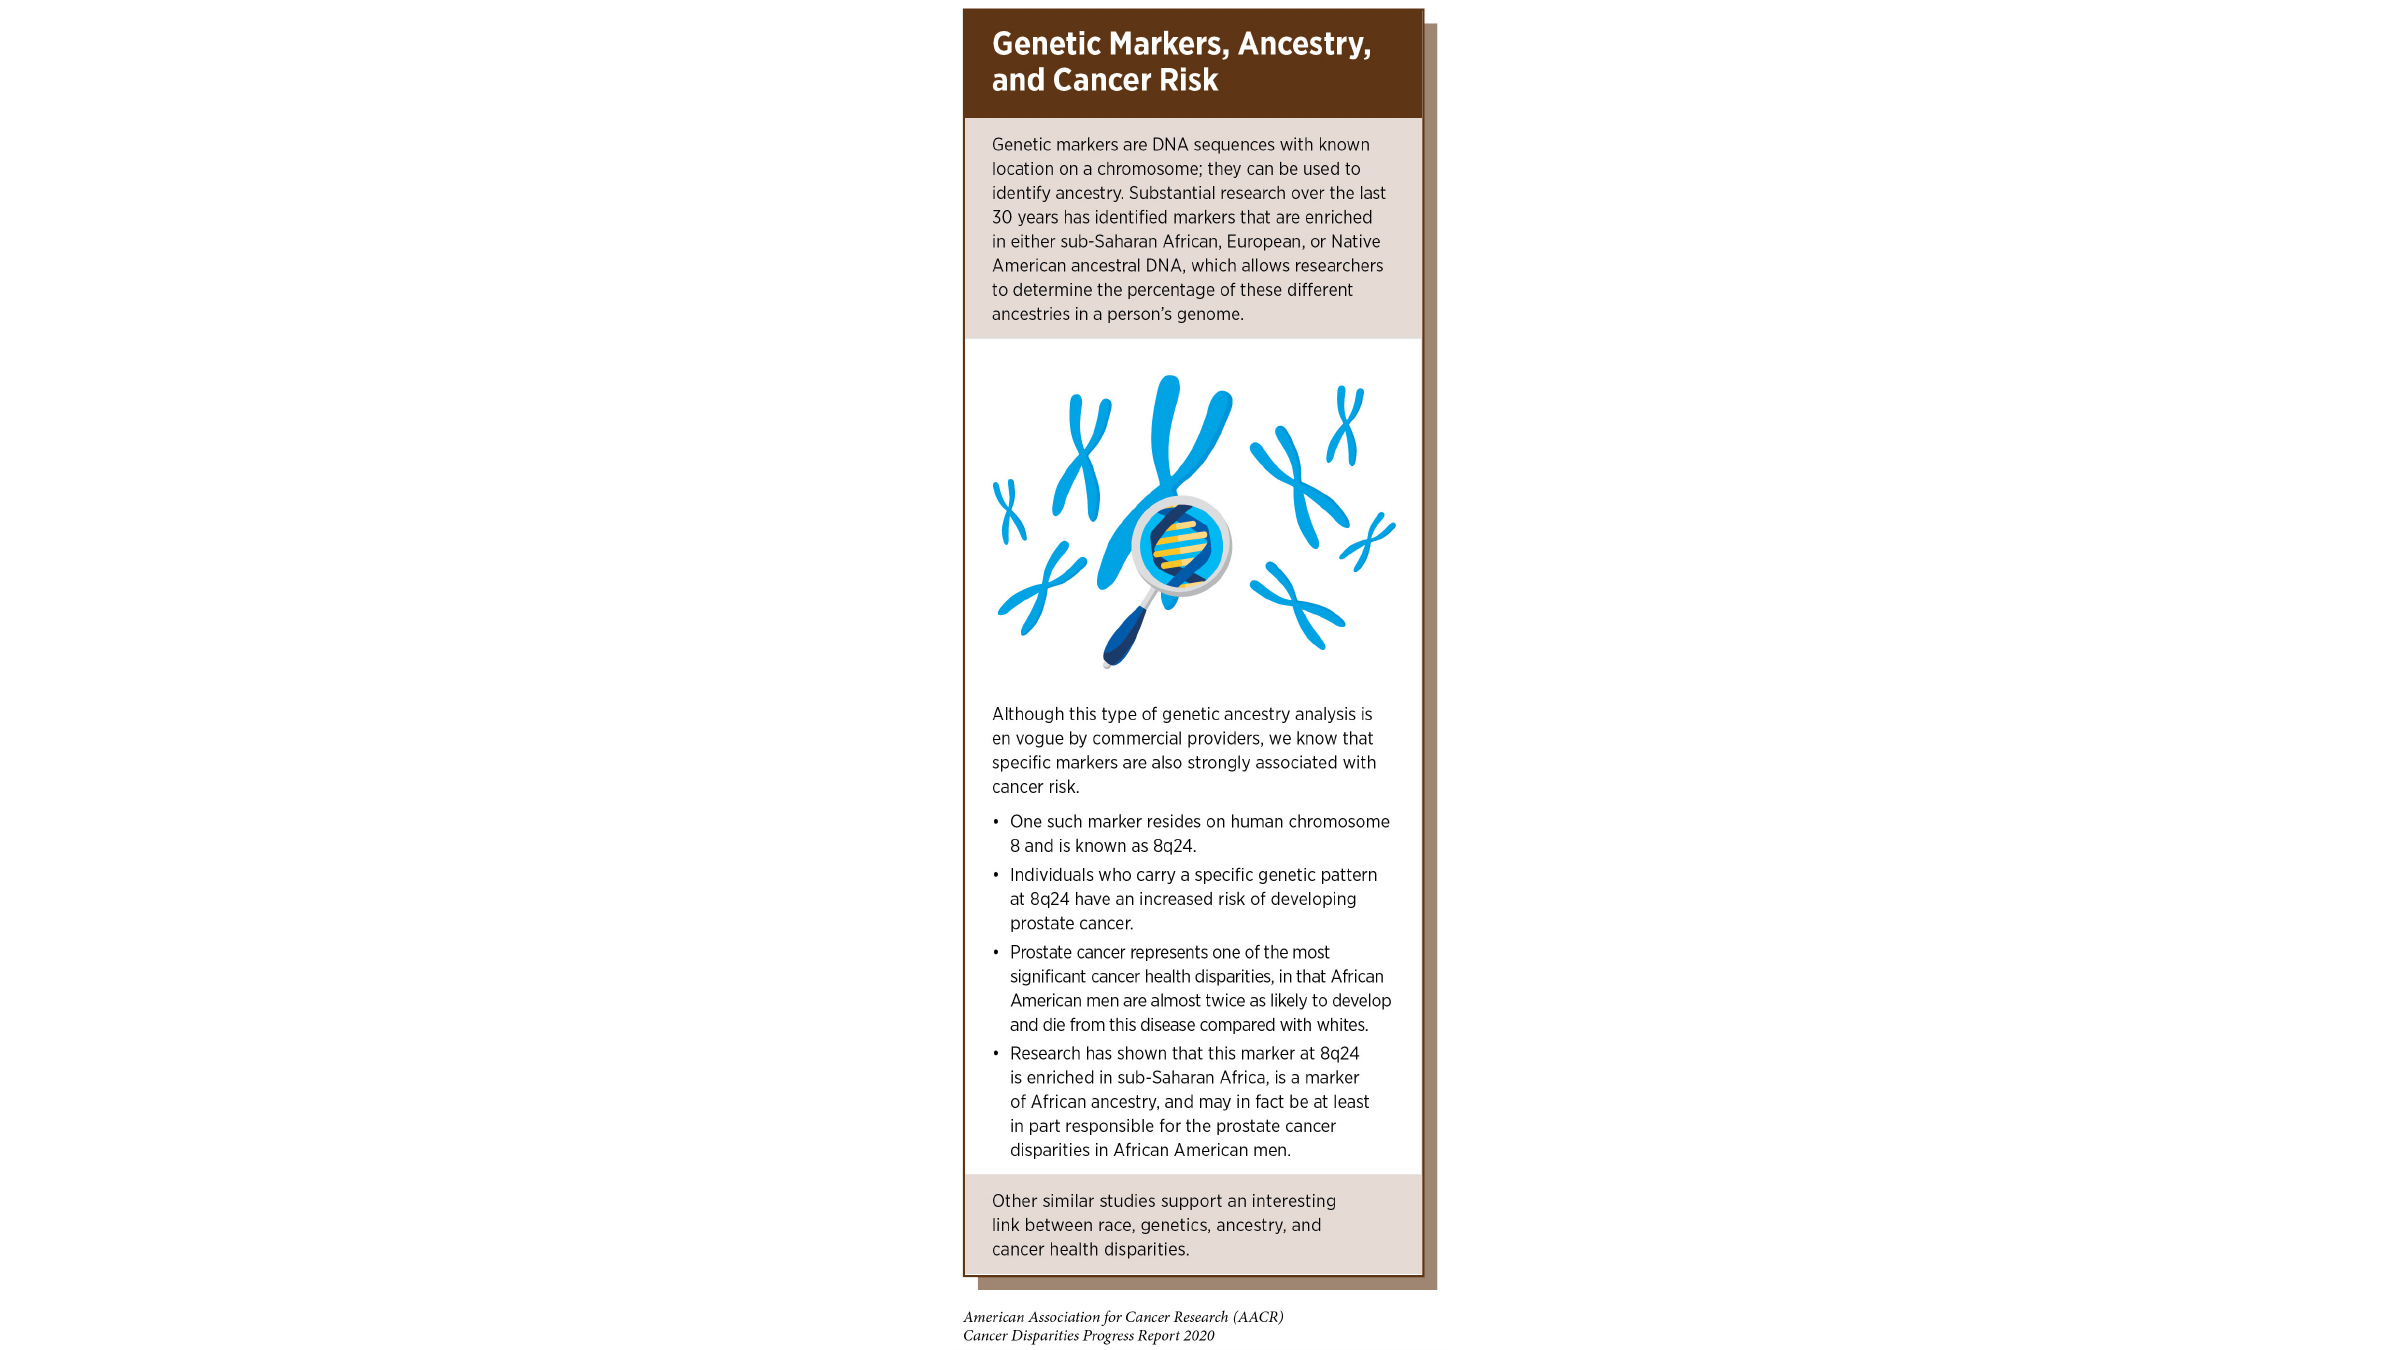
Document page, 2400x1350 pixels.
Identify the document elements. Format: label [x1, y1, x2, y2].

picture [952, 0, 1448, 1350]
